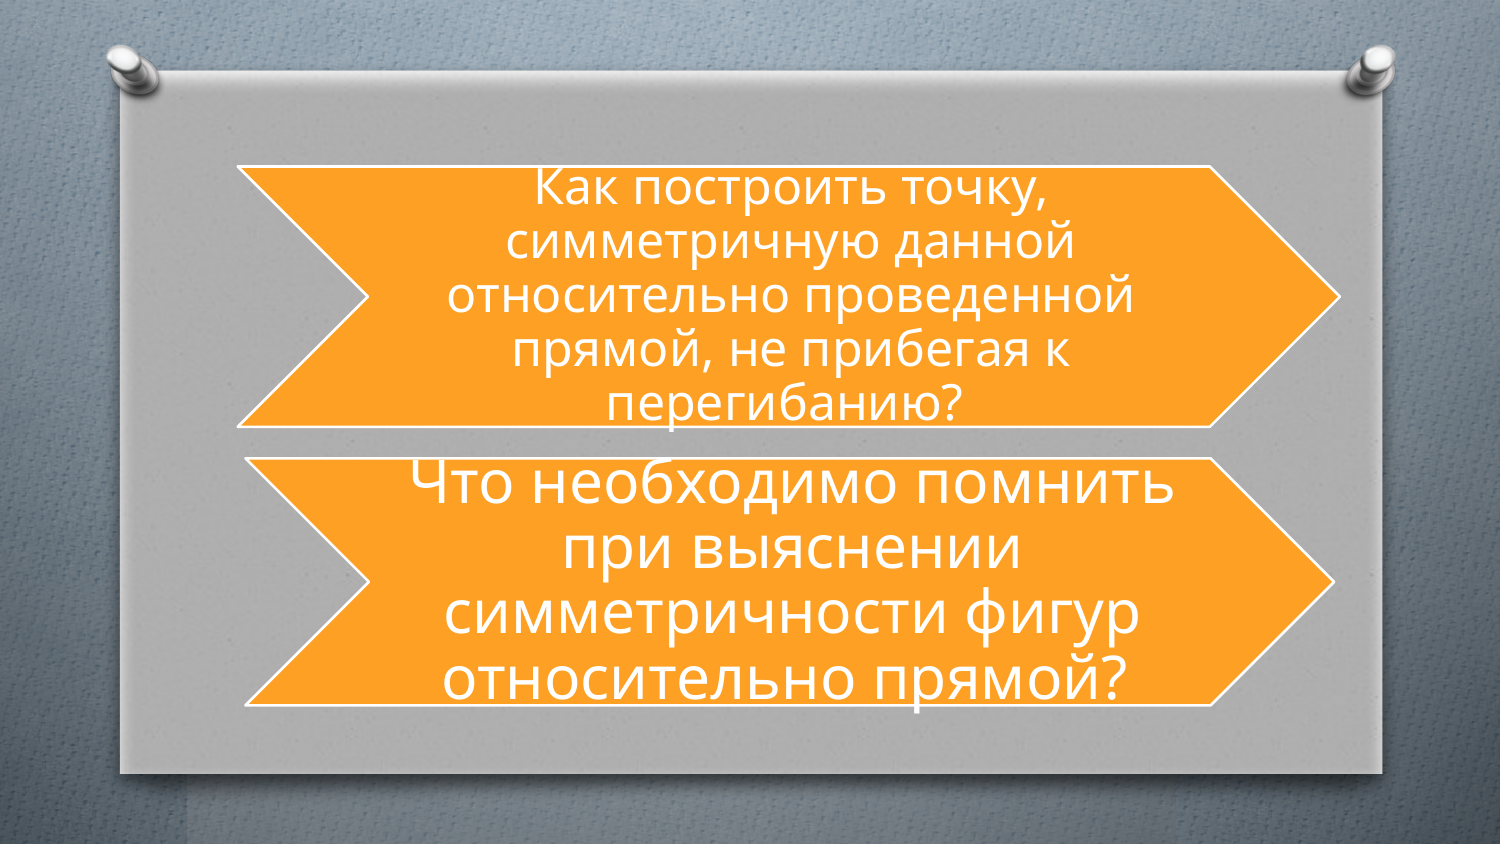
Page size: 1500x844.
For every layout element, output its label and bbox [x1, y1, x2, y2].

text_box [238, 458, 1341, 706]
picture [80, 18, 192, 119]
picture [1322, 22, 1433, 121]
text_box [236, 149, 1341, 444]
